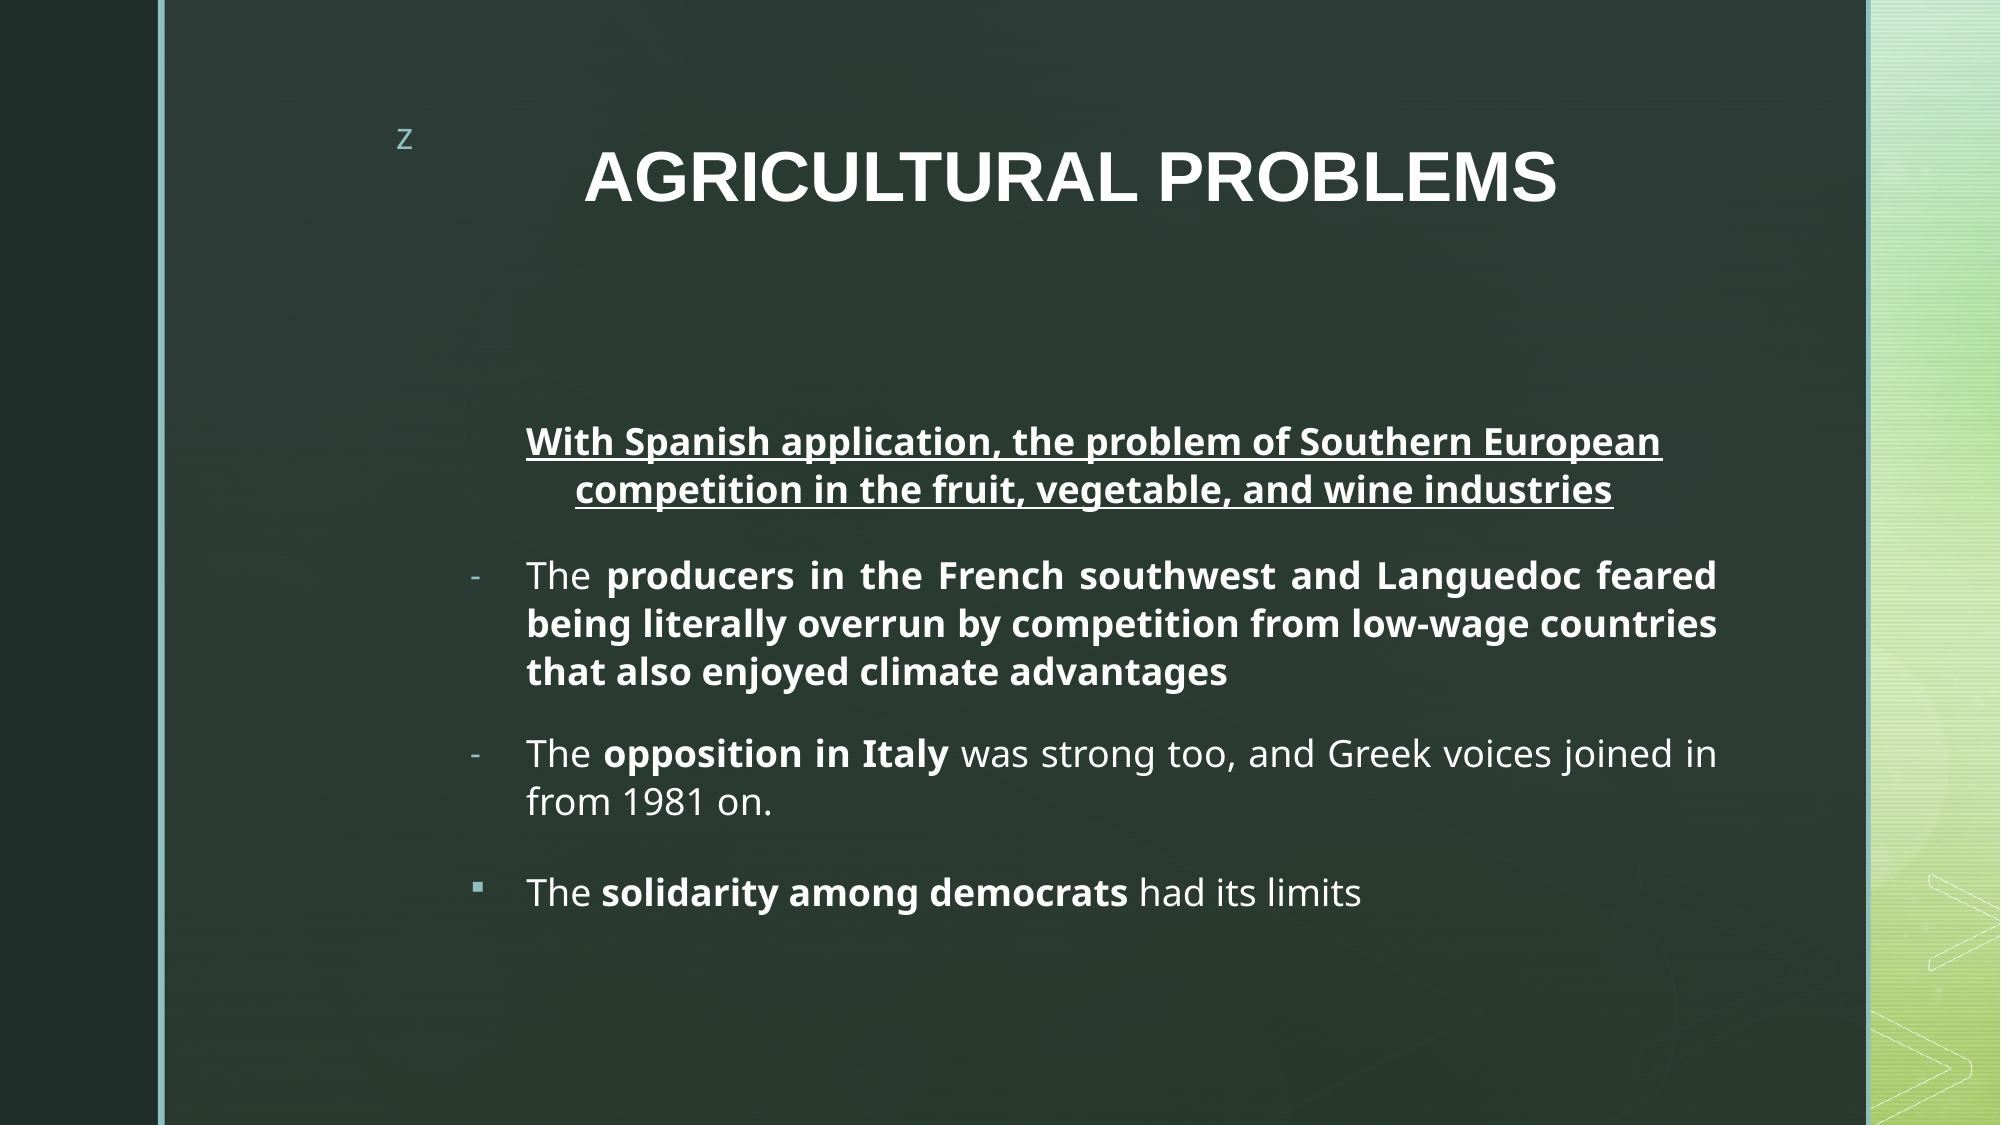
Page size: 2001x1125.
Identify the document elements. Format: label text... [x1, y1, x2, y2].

picture [1871, 0, 2001, 1125]
title AGRICULTURAL PROBLEMS [428, 132, 1734, 310]
list With Spanish application, the problem of Southern European competition in the fruit, vegetable, and wine industries The producers in the French southwest and Languedoc feared being literally overrun by competition from low-wage countries that also enjoyed climate advantages The opposition in Italy was strong too, and Greek voices joined in from 1981 on. The solidarity among democrats had its limits [454, 336, 1734, 993]
